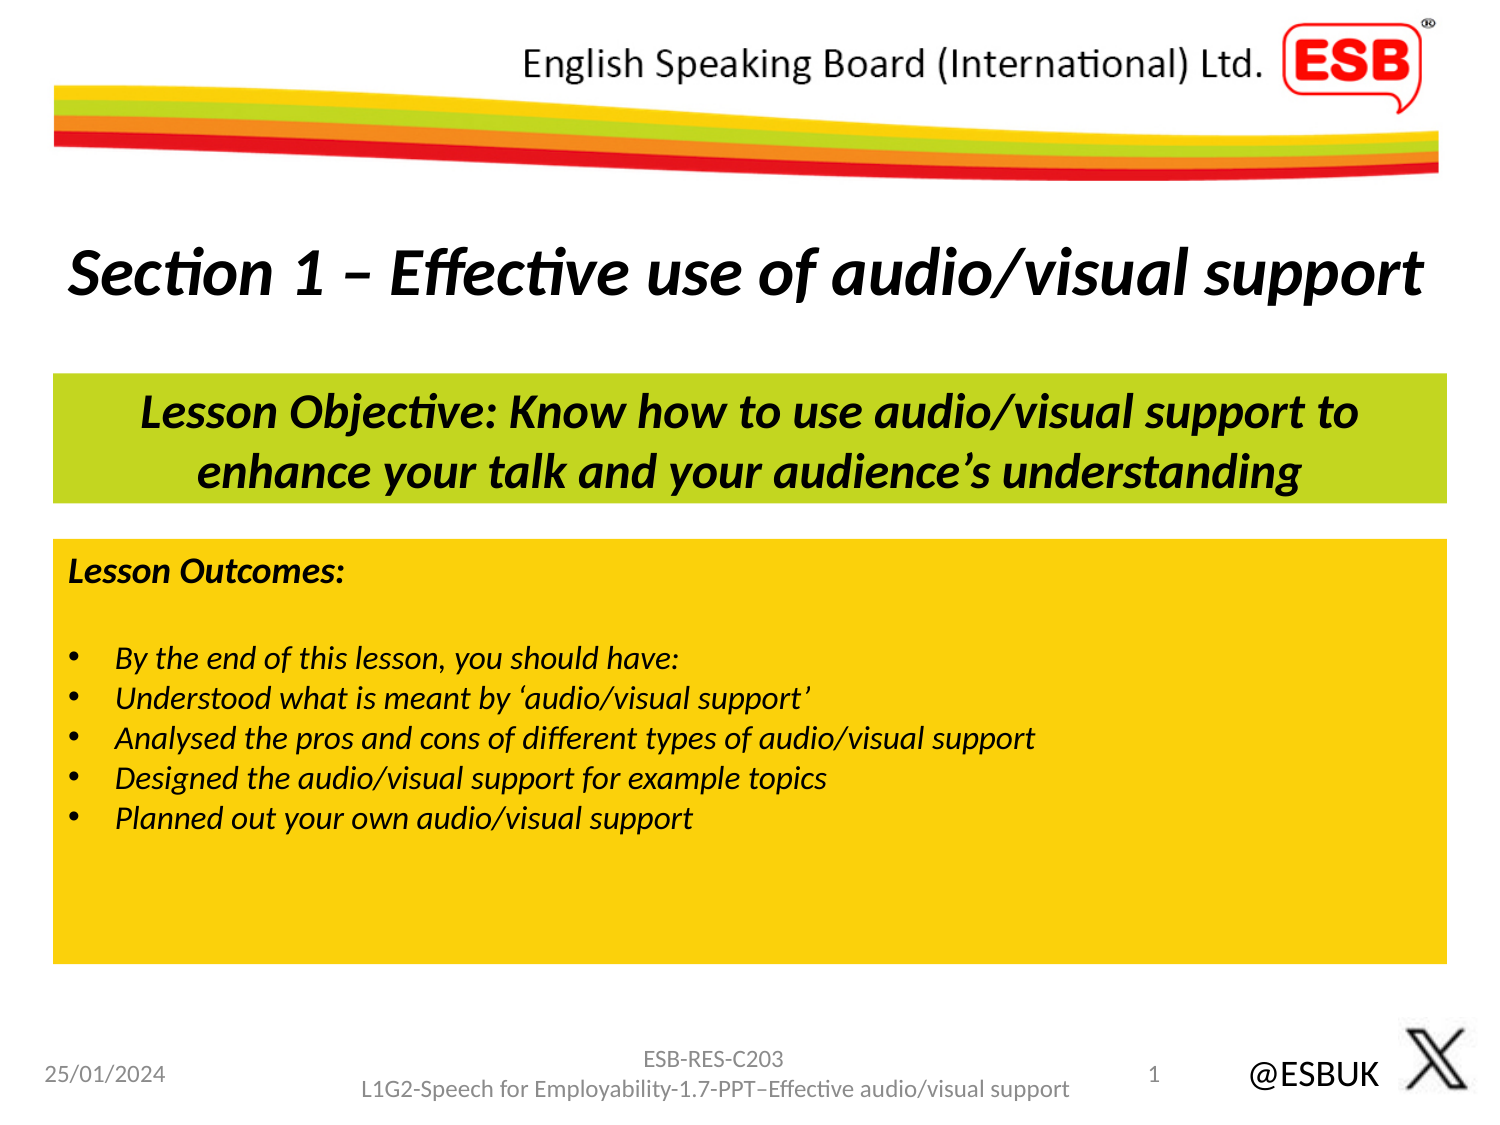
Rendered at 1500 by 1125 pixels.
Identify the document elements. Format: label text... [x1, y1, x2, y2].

picture [1398, 1017, 1480, 1102]
text_box Lesson Objective: Know how to use audio/visual support to enhance your talk and your audience’s understanding [52, 372, 1448, 504]
picture [0, 0, 1500, 189]
text_box Lesson Outcomes: By the end of this lesson, you should have: Understood what is meant by ‘audio/visual support’ Analysed the pros and cons of different types of audio/visual support Designed the audio/visual support for example topics Planned out your own audio/visual support [52, 538, 1448, 965]
footer ESB-RES-C203 L1G2-Speech for Employability-1.7-PPT–Effective audio/visual support [330, 1042, 930, 1103]
text_box Section 1 – Effective use of audio/visual support [53, 208, 1447, 338]
slide_number 1 [930, 1042, 1176, 1103]
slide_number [29, 1042, 330, 1103]
